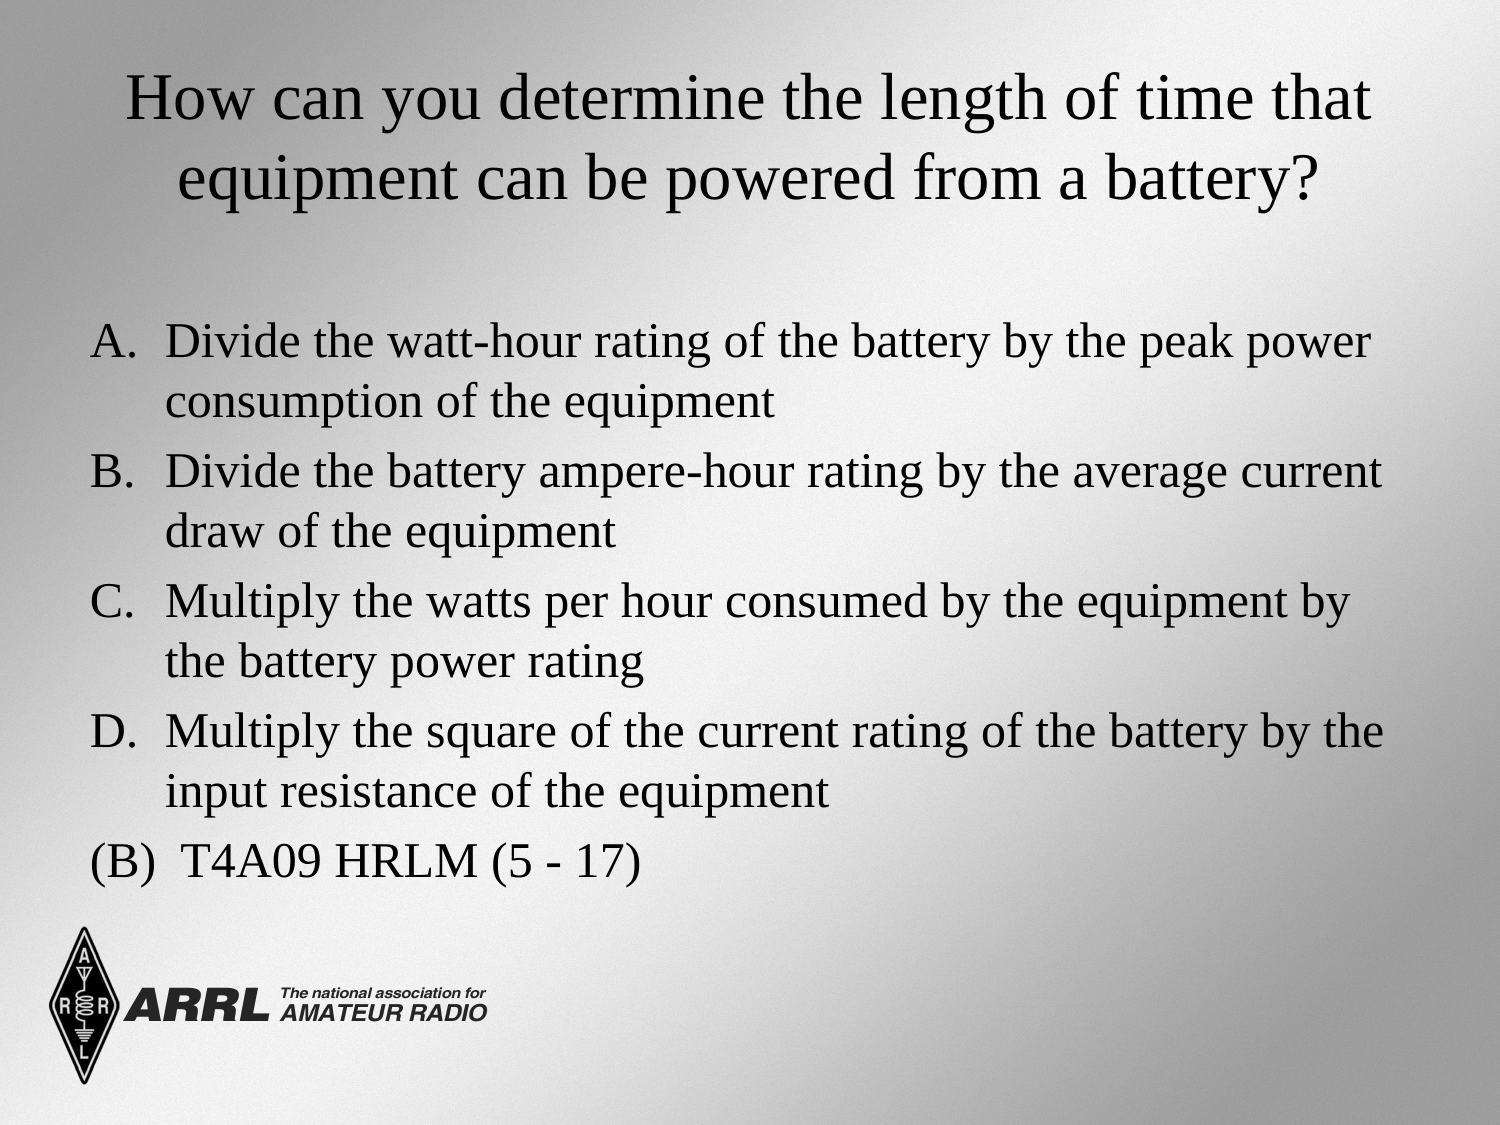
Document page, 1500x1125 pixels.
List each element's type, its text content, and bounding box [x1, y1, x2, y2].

title How can you determine the length of time that equipment can be powered from a battery? [75, 45, 1425, 233]
list Divide the watt-hour rating of the battery by the peak power consumption of the equipment Divide the battery ampere-hour rating by the average current draw of the equipment Multiply the watts per hour consumed by the equipment by the battery power rating Multiply the square of the current rating of the battery by the input resistance of the equipment (B) T4A09 HRLM (5 - 17) [75, 299, 1425, 1005]
picture [0, 0, 1500, 1125]
